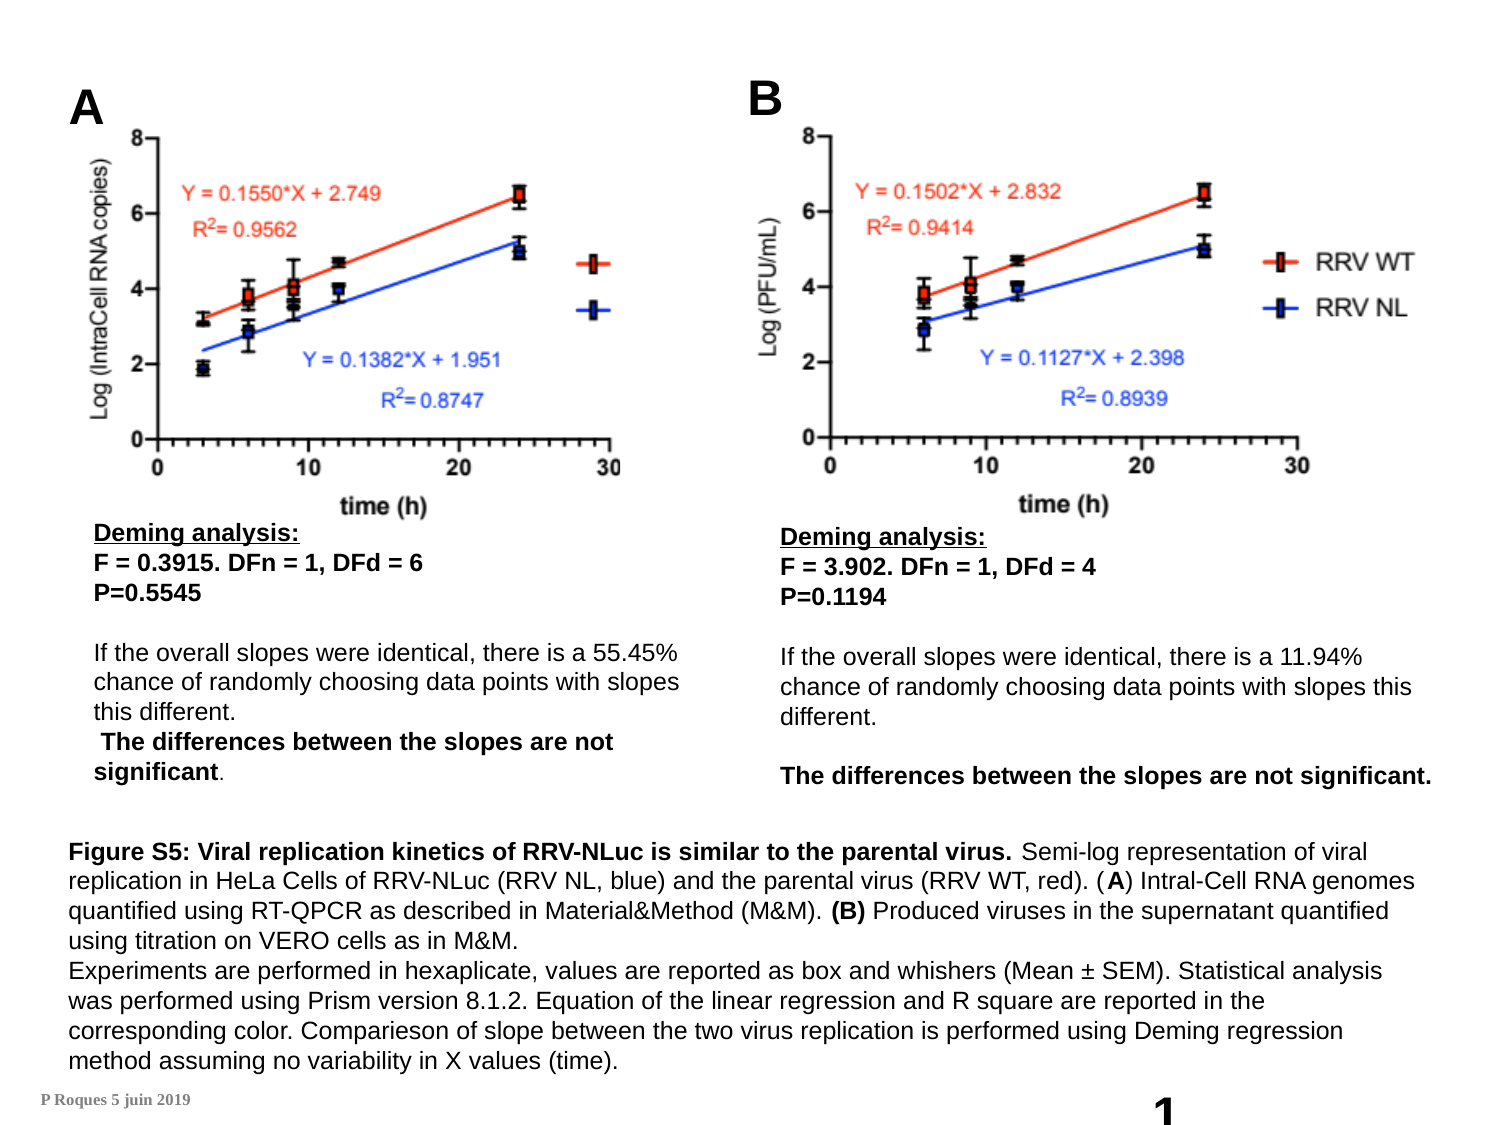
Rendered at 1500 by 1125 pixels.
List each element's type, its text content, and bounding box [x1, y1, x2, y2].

text_box Deming analysis: F = 3.902. DFn = 1, DFd = 4 P=0.1194 If the overall slopes were identical, there is a 11.94% chance of randomly choosing data points with slopes this different. The differences between the slopes are not significant. [765, 512, 1458, 798]
text_box B [732, 58, 799, 133]
picture [743, 110, 1421, 529]
text_box A [54, 67, 120, 142]
slide_number 0 [1137, 1074, 1450, 1125]
text_box Deming analysis: F = 0.3915. DFn = 1, DFd = 6 P=0.5545 If the overall slopes were identical, there is a 55.45% chance of randomly choosing data points with slopes this different. The differences between the slopes are not significant. [78, 508, 711, 793]
text_box Figure S5: Viral replication kinetics of RRV-NLuc is similar to the parental virus. Semi-log representation of viral replication in HeLa Cells of RRV-NLuc (RRV NL, blue) and the parental virus (RRV WT, red). (A) Intral-Cell RNA genomes quantified using RT-QPCR as described in Material&Method (M&M). (B) Produced viruses in the supernatant quantified using titration on VERO cells as in M&M. Experiments are performed in hexaplicate, values are reported as box and whishers (Mean ± SEM). Statistical analysis was performed using Prism version 8.1.2. Equation of the linear regression and R square are reported in the corresponding color. Comparieson of slope between the two virus replication is performed using Deming regression method assuming no variability in X values (time). [53, 827, 1435, 1082]
picture [76, 113, 621, 531]
